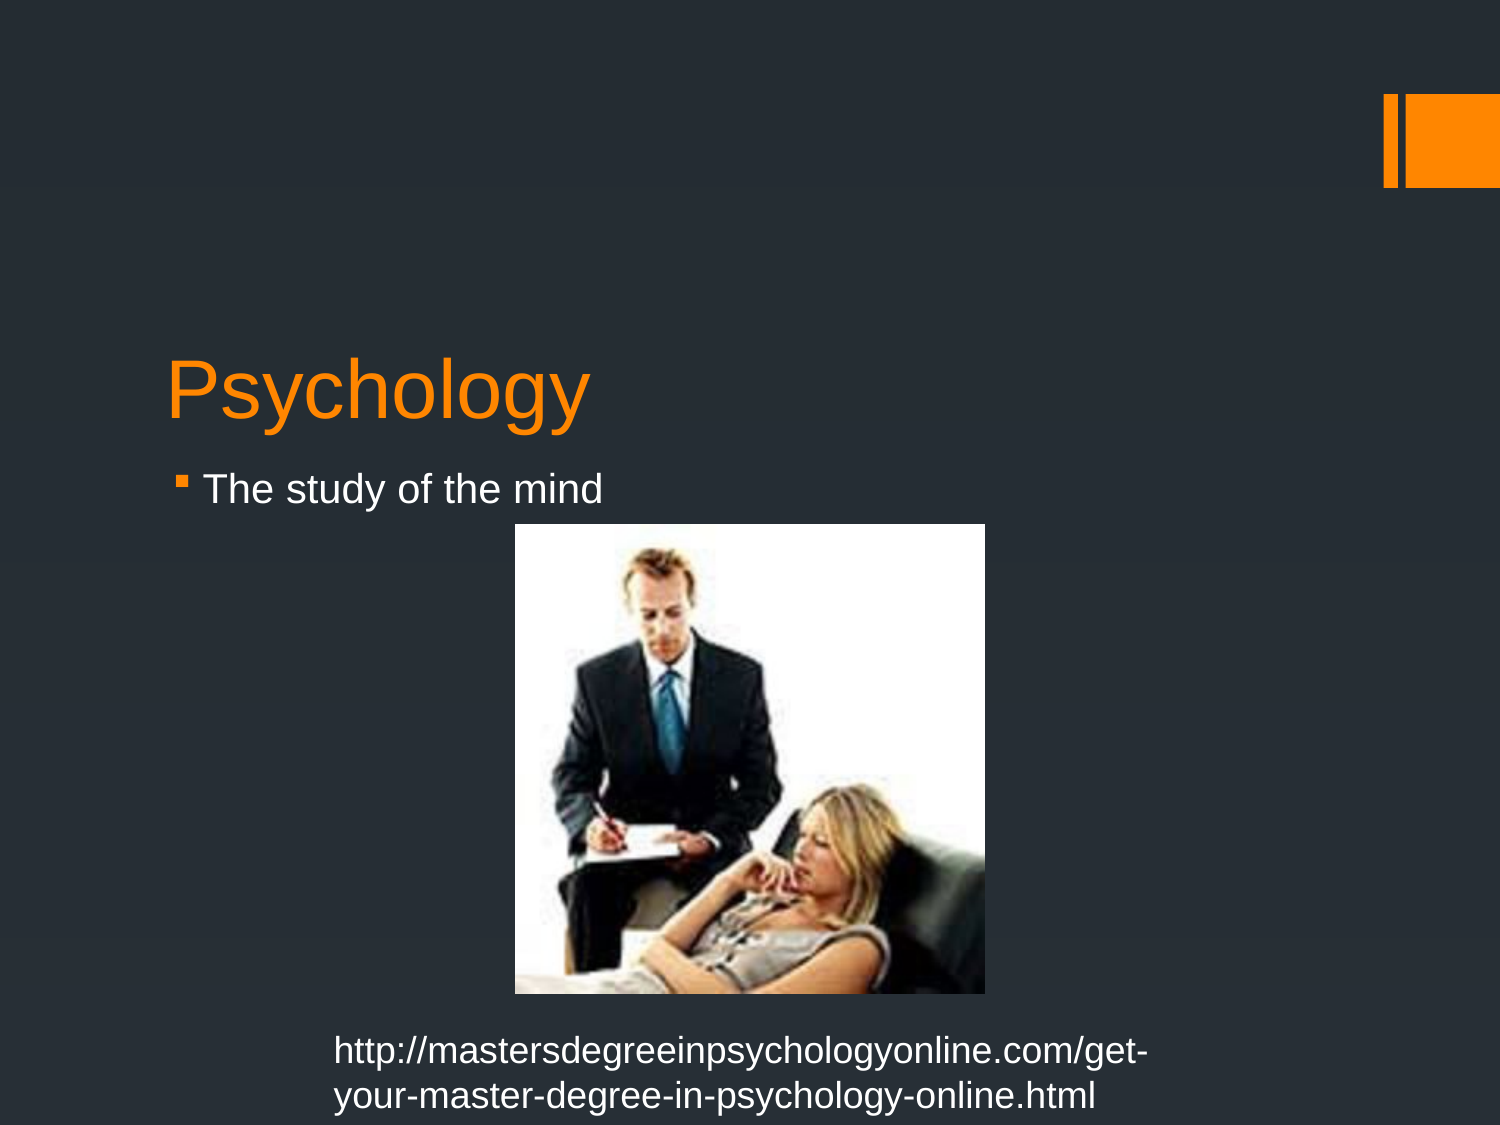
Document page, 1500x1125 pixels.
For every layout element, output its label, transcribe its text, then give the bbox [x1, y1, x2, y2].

title Psychology [150, 253, 1350, 443]
text_box http://mastersdegreeinpsychologyonline.com/get-your-master-degree-in-psychology-online.html [318, 1018, 1182, 1124]
picture [515, 524, 985, 995]
list The study of the mind [150, 454, 1350, 1035]
